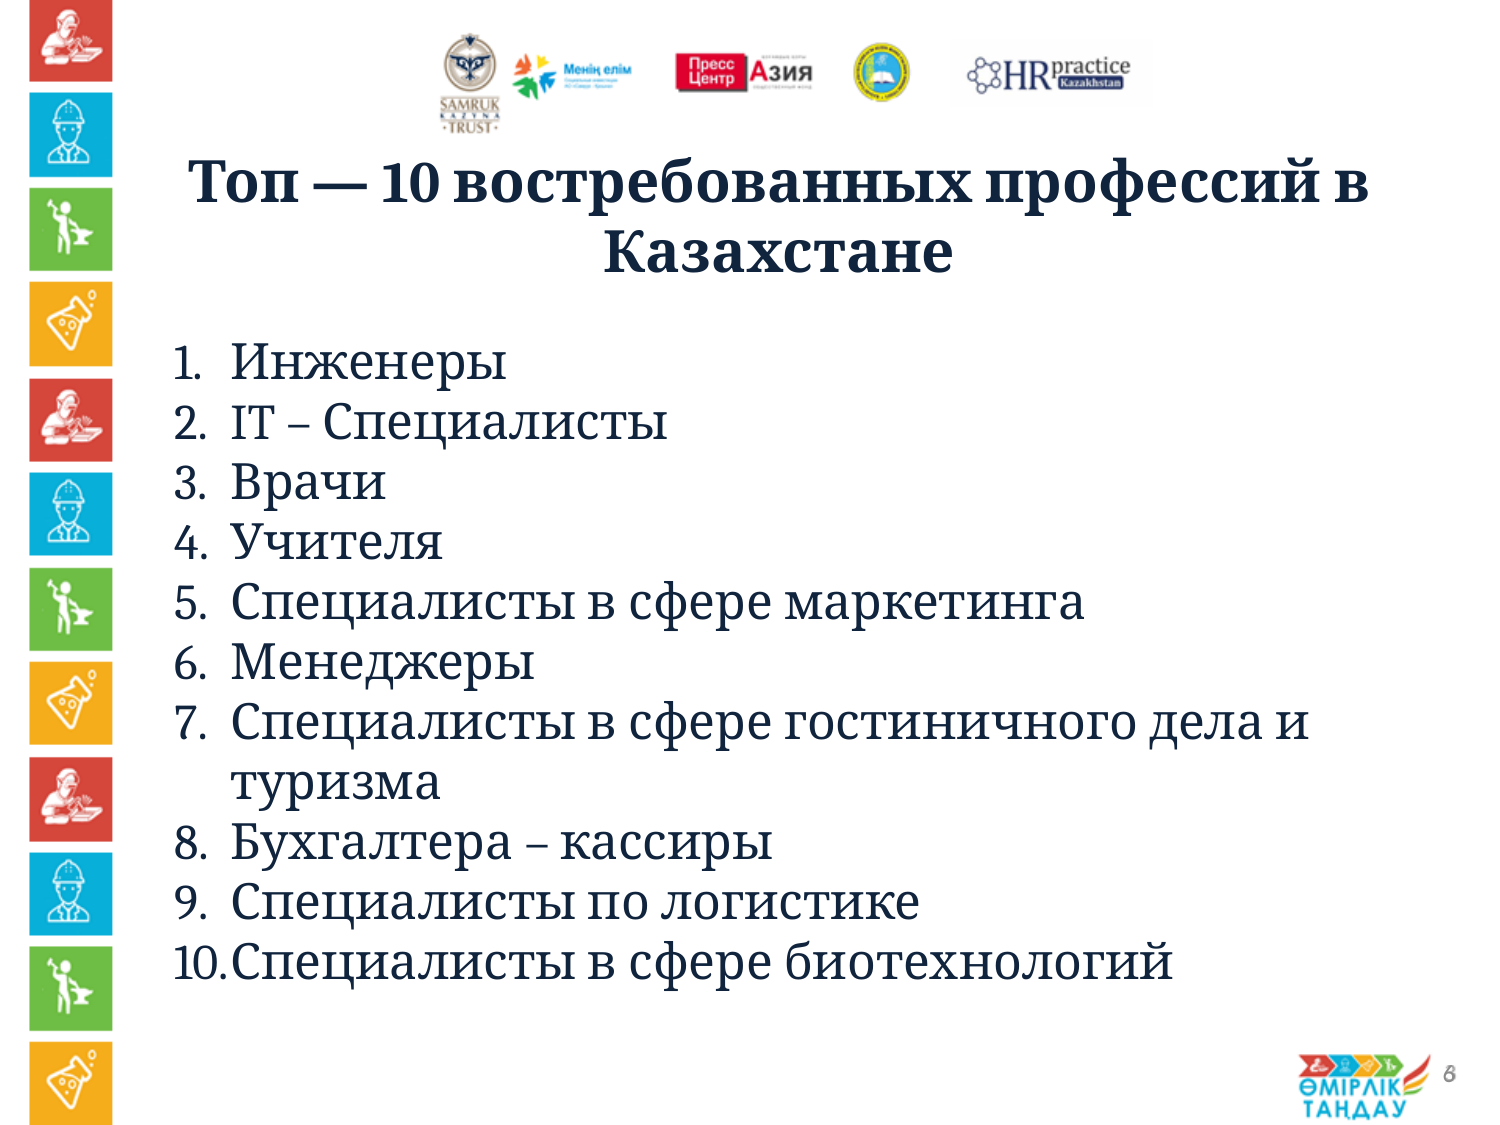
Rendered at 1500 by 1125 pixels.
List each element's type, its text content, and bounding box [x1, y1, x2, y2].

text_box Топ — 10 востребованных профессий в Казахстане Инженеры IT – Специалисты Врачи Учителя Специалисты в сфере маркетинга Менеджеры Специалисты в сфере гостиничного дела и туризма Бухгалтера – кассиры Специалисты по логистике Специалисты в сфере биотехнологий [159, 137, 1400, 1042]
picture [0, 0, 1500, 1125]
slide_number 6 [1074, 1042, 1471, 1103]
